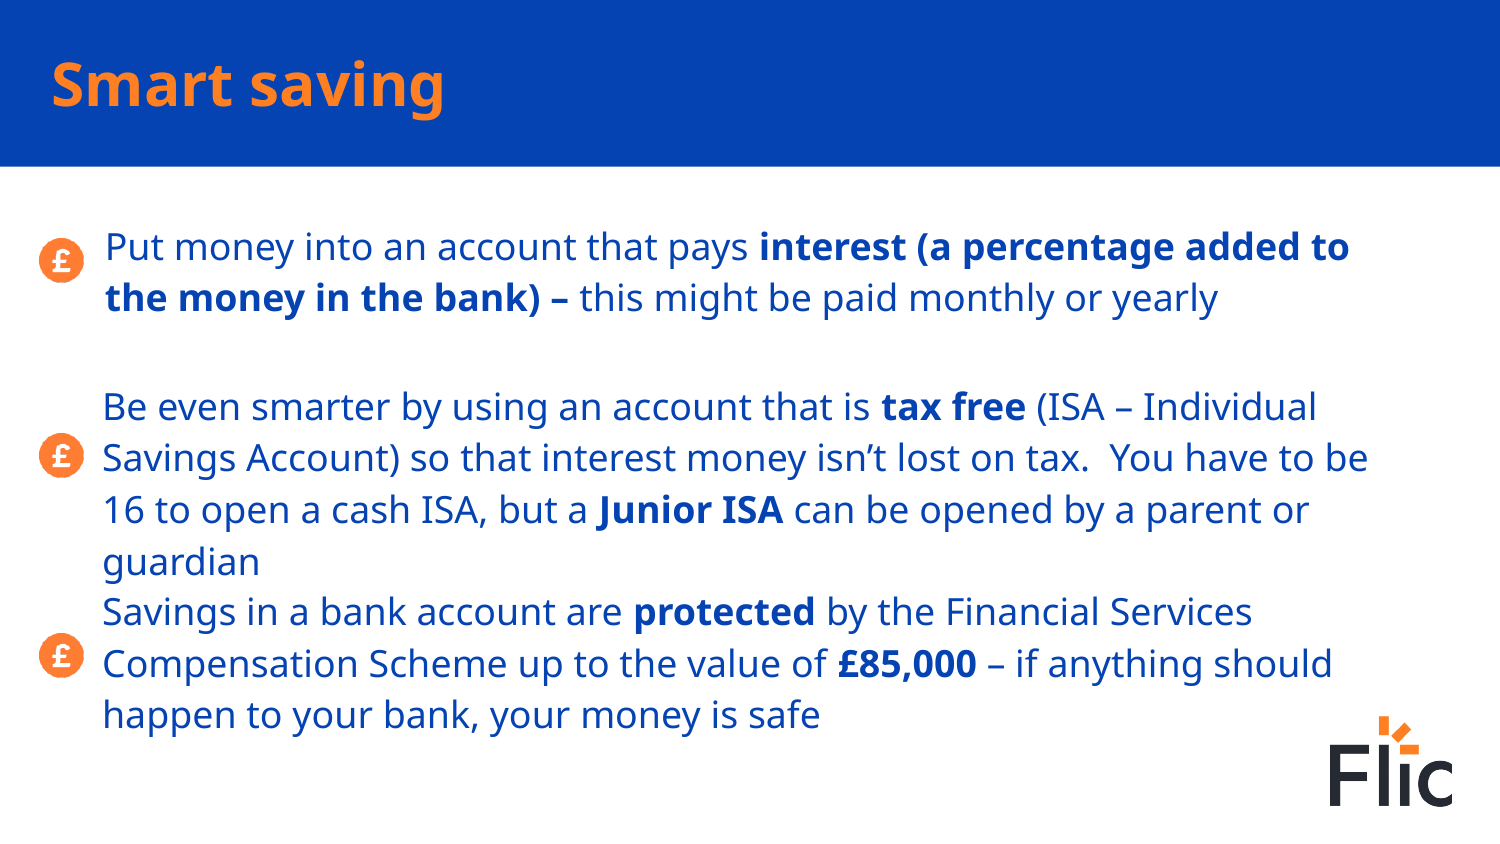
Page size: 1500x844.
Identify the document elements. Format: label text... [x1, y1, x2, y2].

picture [1330, 716, 1452, 807]
picture [38, 632, 84, 678]
text_box Put money into an account that pays interest (a percentage added to the money in the bank) – this might be paid monthly or yearly [73, 200, 1372, 335]
text_box Be even smarter by using an account that is tax free (ISA – Individual Savings Account) so that interest money isn’t lost on tax. You have to be 16 to open a cash ISA, but a Junior ISA can be opened by a parent or guardian [70, 361, 1436, 598]
picture [38, 237, 84, 283]
picture [38, 432, 84, 478]
title Smart saving [36, 40, 1305, 125]
text_box Savings in a bank account are protected by the Financial Services Compensation Scheme up to the value of £85,000 – if anything should happen to your bank, your money is safe [70, 566, 1385, 752]
